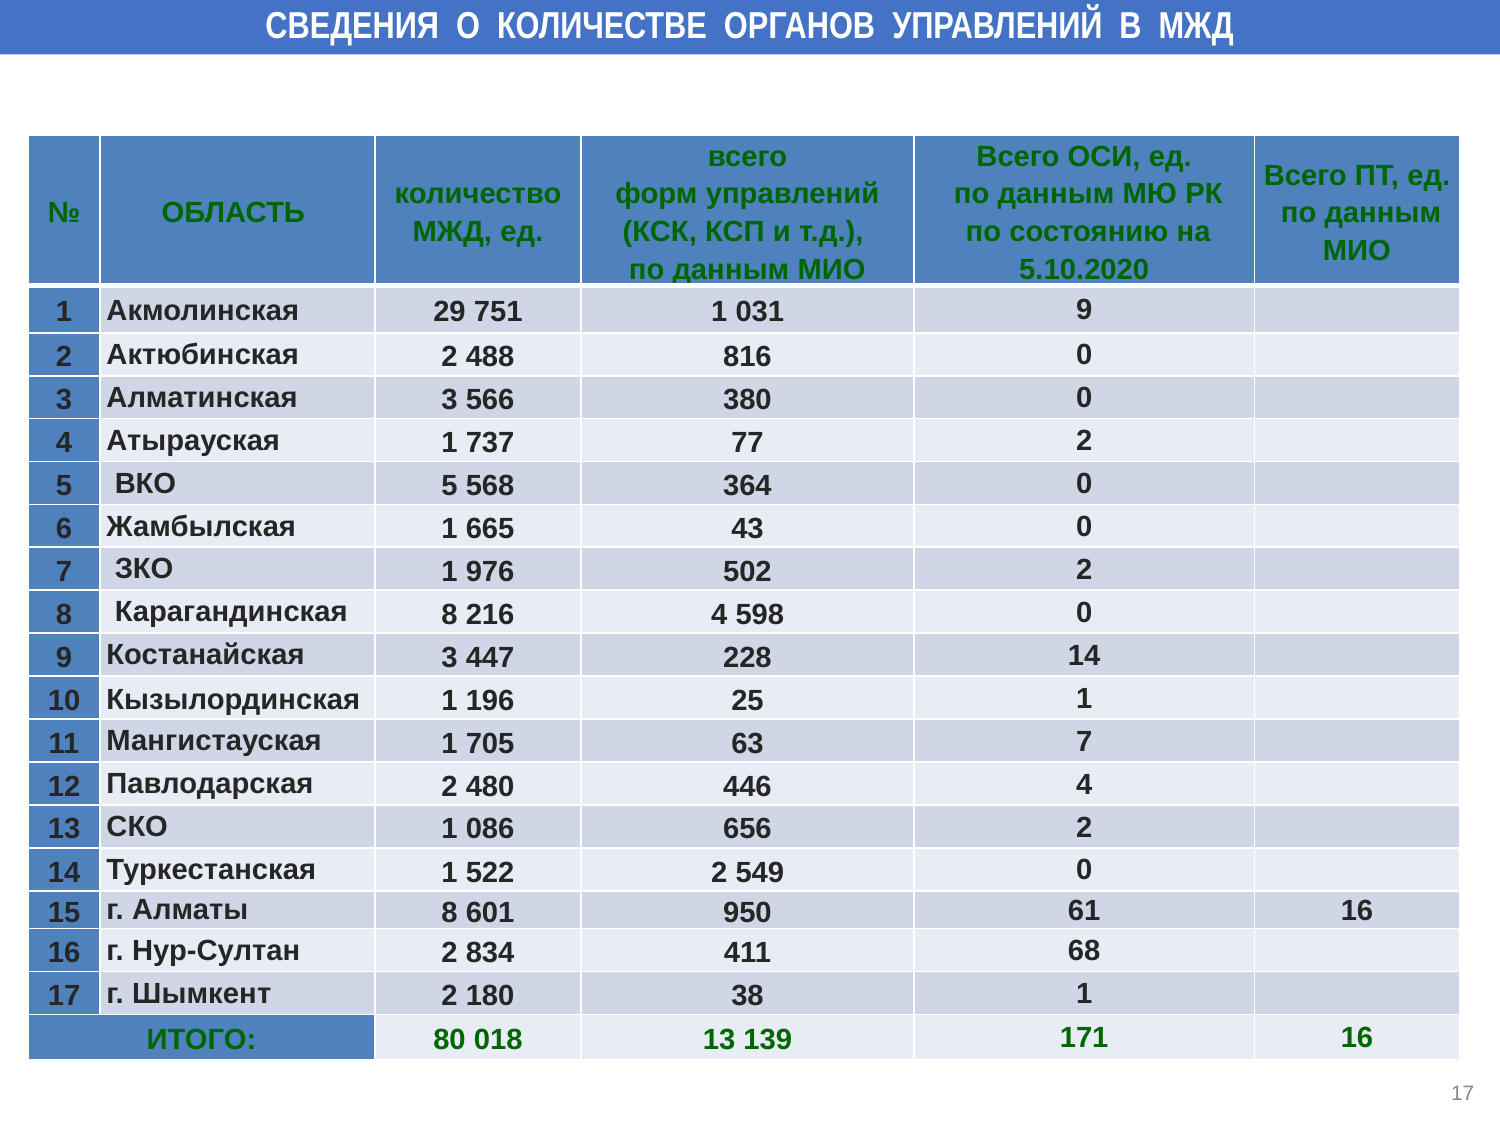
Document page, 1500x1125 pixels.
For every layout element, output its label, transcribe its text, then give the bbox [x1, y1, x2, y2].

table_cell [1255, 763, 1459, 804]
table_cell [1255, 419, 1459, 461]
table_cell 5 568 [376, 462, 580, 504]
text_box СВЕДЕНИЯ О КОЛИЧЕСТВЕ ОРГАНОВ УПРАВЛЕНИЙ В МЖД [0, 0, 1500, 55]
table_cell 364 [582, 462, 913, 504]
table_cell 25 [582, 677, 913, 718]
table_header ОБЛАСТЬ [101, 136, 374, 283]
table_cell 2 488 [376, 334, 580, 375]
table_cell 3 566 [376, 377, 580, 418]
table_cell 43 [582, 505, 913, 546]
table_cell 380 [582, 377, 913, 418]
table_cell 16 [1255, 1015, 1459, 1059]
table_cell 3 [29, 377, 99, 418]
table_cell 2 [29, 334, 99, 375]
table_cell 171 [915, 1015, 1254, 1059]
table_cell Туркестанская [101, 849, 374, 890]
table_cell 1 522 [376, 849, 580, 890]
table_cell 2 [915, 419, 1254, 461]
table_cell 14 [29, 849, 99, 890]
table_cell 1 [915, 972, 1254, 1014]
table_cell 1 [915, 677, 1254, 718]
text_box 17 [1151, 1062, 1489, 1123]
table_cell 17 [29, 972, 99, 1014]
table_cell 2 [915, 806, 1254, 847]
table_cell 13 139 [582, 1015, 913, 1059]
table_cell 77 [582, 419, 913, 461]
table_header количество МЖД, ед. [376, 136, 580, 283]
table_cell [1255, 634, 1459, 675]
table_cell 12 [29, 763, 99, 804]
table_cell [1255, 929, 1459, 971]
table_cell 2 180 [376, 972, 580, 1014]
table_cell 29 751 [376, 288, 580, 332]
table_cell 2 549 [582, 849, 913, 890]
table_cell 63 [582, 720, 913, 761]
table_cell ИТОГО: [29, 1015, 374, 1059]
table_cell 4 598 [582, 591, 913, 632]
table_cell 1 976 [376, 548, 580, 589]
table_cell [1255, 377, 1459, 418]
table_cell 7 [915, 720, 1254, 761]
table_cell 0 [915, 377, 1254, 418]
table_cell 11 [29, 720, 99, 761]
table_cell Карагандинская [101, 591, 374, 632]
table_cell 0 [915, 462, 1254, 504]
table_cell 8 [29, 591, 99, 632]
table_cell 4 [915, 763, 1254, 804]
table_cell 5 [29, 462, 99, 504]
table_cell 411 [582, 929, 913, 971]
table_cell 15 [29, 892, 99, 928]
table_cell 68 [915, 929, 1254, 971]
table_cell 2 [915, 548, 1254, 589]
table_cell Атырауская [101, 419, 374, 461]
table_cell 9 [915, 288, 1254, 332]
table_cell г. Шымкент [101, 972, 374, 1014]
table_cell [1255, 806, 1459, 847]
table_cell 2 480 [376, 763, 580, 804]
table_cell [1255, 288, 1459, 332]
table_cell [1255, 720, 1459, 761]
table_cell [1255, 972, 1459, 1014]
table_cell Павлодарская [101, 763, 374, 804]
table_cell 3 447 [376, 634, 580, 675]
table_cell ВКО [101, 462, 374, 504]
table_cell Жамбылская [101, 505, 374, 546]
table_cell 7 [29, 548, 99, 589]
table_cell 656 [582, 806, 913, 847]
table_cell 816 [582, 334, 913, 375]
table_cell Алматинская [101, 377, 374, 418]
table_cell г. Алматы [101, 892, 374, 928]
table_cell [1255, 849, 1459, 890]
table_cell Костанайская [101, 634, 374, 675]
table_cell Мангистауская [101, 720, 374, 761]
table_cell 1 [29, 288, 99, 332]
table_cell 6 [29, 505, 99, 546]
table_cell 13 [29, 806, 99, 847]
table_cell [1255, 462, 1459, 504]
table_cell 2 834 [376, 929, 580, 971]
table_cell 0 [915, 334, 1254, 375]
table_cell 1 705 [376, 720, 580, 761]
table_cell 1 086 [376, 806, 580, 847]
table_cell 950 [582, 892, 913, 928]
table_cell 38 [582, 972, 913, 1014]
table_cell [1255, 548, 1459, 589]
table_header № [29, 136, 99, 283]
table_cell 0 [915, 849, 1254, 890]
table_cell 1 031 [582, 288, 913, 332]
table_cell 228 [582, 634, 913, 675]
table_cell 1 665 [376, 505, 580, 546]
table_cell 502 [582, 548, 913, 589]
table_cell 8 216 [376, 591, 580, 632]
table_cell 16 [29, 929, 99, 971]
table_cell 4 [29, 419, 99, 461]
table_cell 80 018 [376, 1015, 580, 1059]
table_cell 10 [29, 677, 99, 718]
table_cell [1255, 591, 1459, 632]
table_cell 9 [29, 634, 99, 675]
table_cell [1255, 677, 1459, 718]
table_cell 8 601 [376, 892, 580, 928]
table_cell [1255, 505, 1459, 546]
table_cell г. Нур-Султан [101, 929, 374, 971]
table_cell 61 [915, 892, 1254, 928]
table_cell Кызылординская [101, 677, 374, 718]
table_cell Акмолинская [101, 288, 374, 332]
table_cell Актюбинская [101, 334, 374, 375]
table_header Всего ОСИ, ед. по данным МЮ РК по состоянию на 5.10.2020 [915, 136, 1254, 283]
table_cell 0 [915, 591, 1254, 632]
table_cell 14 [915, 634, 1254, 675]
table_cell 16 [1255, 892, 1459, 928]
table_cell [1255, 334, 1459, 375]
table_header всего форм управлений (КСК, КСП и т.д.), по данным МИО [582, 136, 913, 283]
table_cell 1 737 [376, 419, 580, 461]
table_cell 446 [582, 763, 913, 804]
table_cell ЗКО [101, 548, 374, 589]
table_cell 1 196 [376, 677, 580, 718]
table_cell СКО [101, 806, 374, 847]
table_cell 0 [915, 505, 1254, 546]
table_header Всего ПТ, ед. по данным МИО [1255, 136, 1459, 283]
